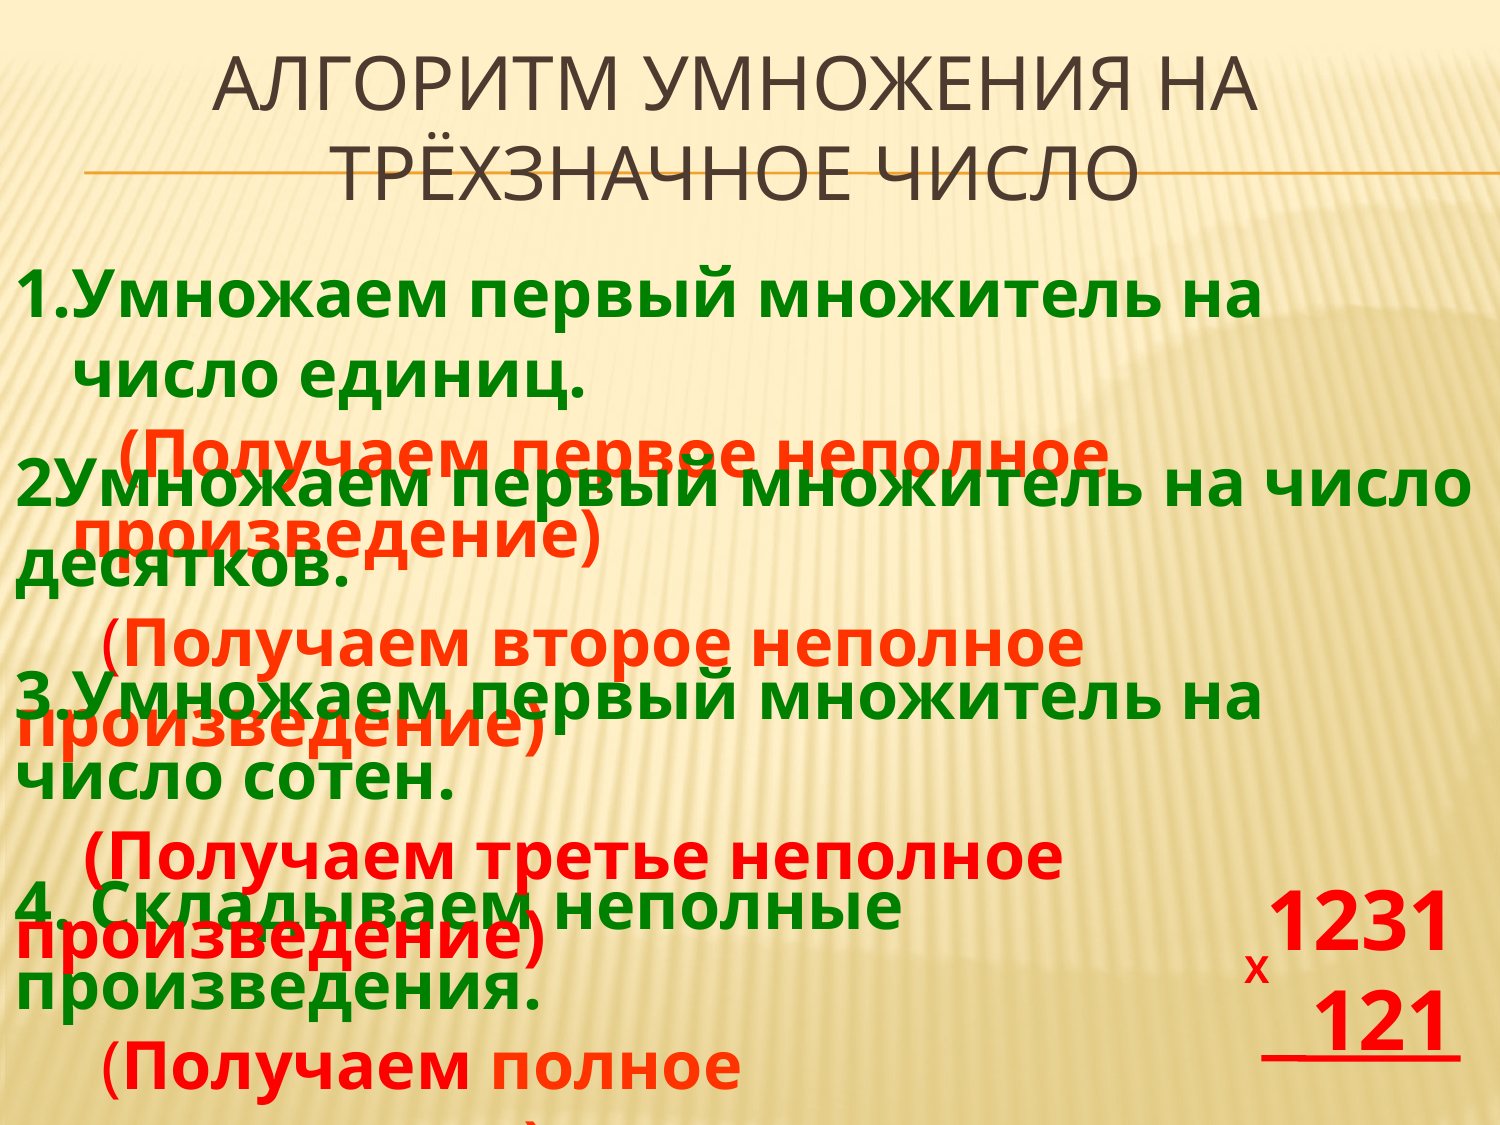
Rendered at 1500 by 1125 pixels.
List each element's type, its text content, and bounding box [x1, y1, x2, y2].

text_box Умножаем первый множитель на число единиц. (Получаем первое неполное произведение) [0, 243, 1500, 432]
text_box 1231 121 [1202, 860, 1500, 1075]
text_box 2Умножаем первый множитель на число десятков. (Получаем второе неполное произведение) [0, 432, 1500, 645]
text_box 3.Умножаем первый множитель на число сотен. (Получаем третье неполное произведение) [0, 645, 1500, 980]
text_box 4. Складываем неполные произведения. (Получаем полное произведение) [0, 980, 1230, 1125]
title Алгоритм умножения на трёхзначное число [23, 30, 1449, 220]
text_box Х [1229, 938, 1284, 999]
